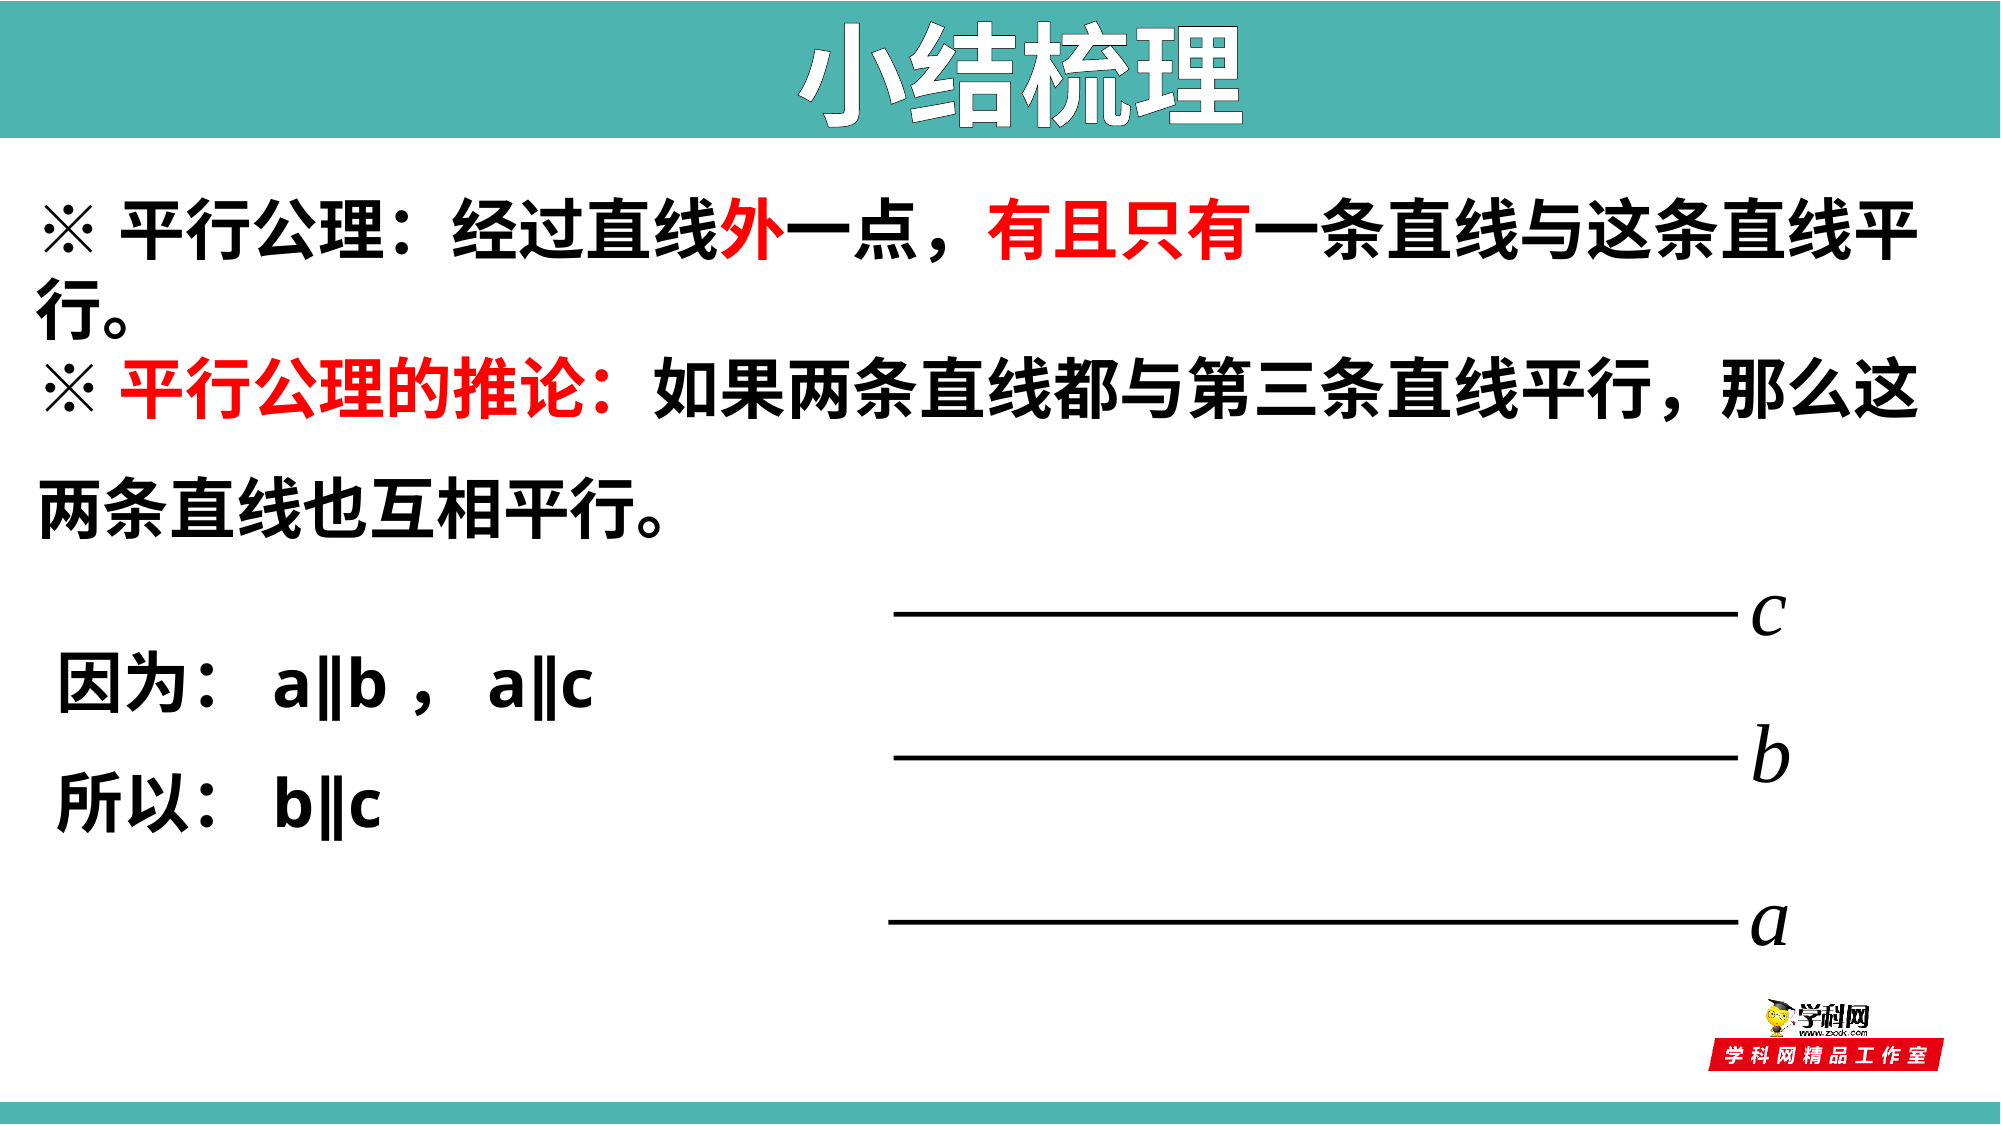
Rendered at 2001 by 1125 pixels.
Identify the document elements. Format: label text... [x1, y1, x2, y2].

text_box ※平行公理：经过直线外一点，有且只有一条直线与这条直线平行。 [20, 180, 1980, 356]
text_box b [1736, 691, 1890, 807]
text_box a [1735, 855, 1807, 970]
text_box 小结梳理 [780, 0, 1261, 148]
picture [0, 1, 2001, 1124]
text_box ※平行公理的推论：如果两条直线都与第三条直线平行，那么这两条直线也互相平行。 [21, 299, 1980, 555]
text_box c [1736, 555, 1890, 660]
text_box 因为：a∥b，a∥c 所以：b∥c [41, 593, 643, 849]
